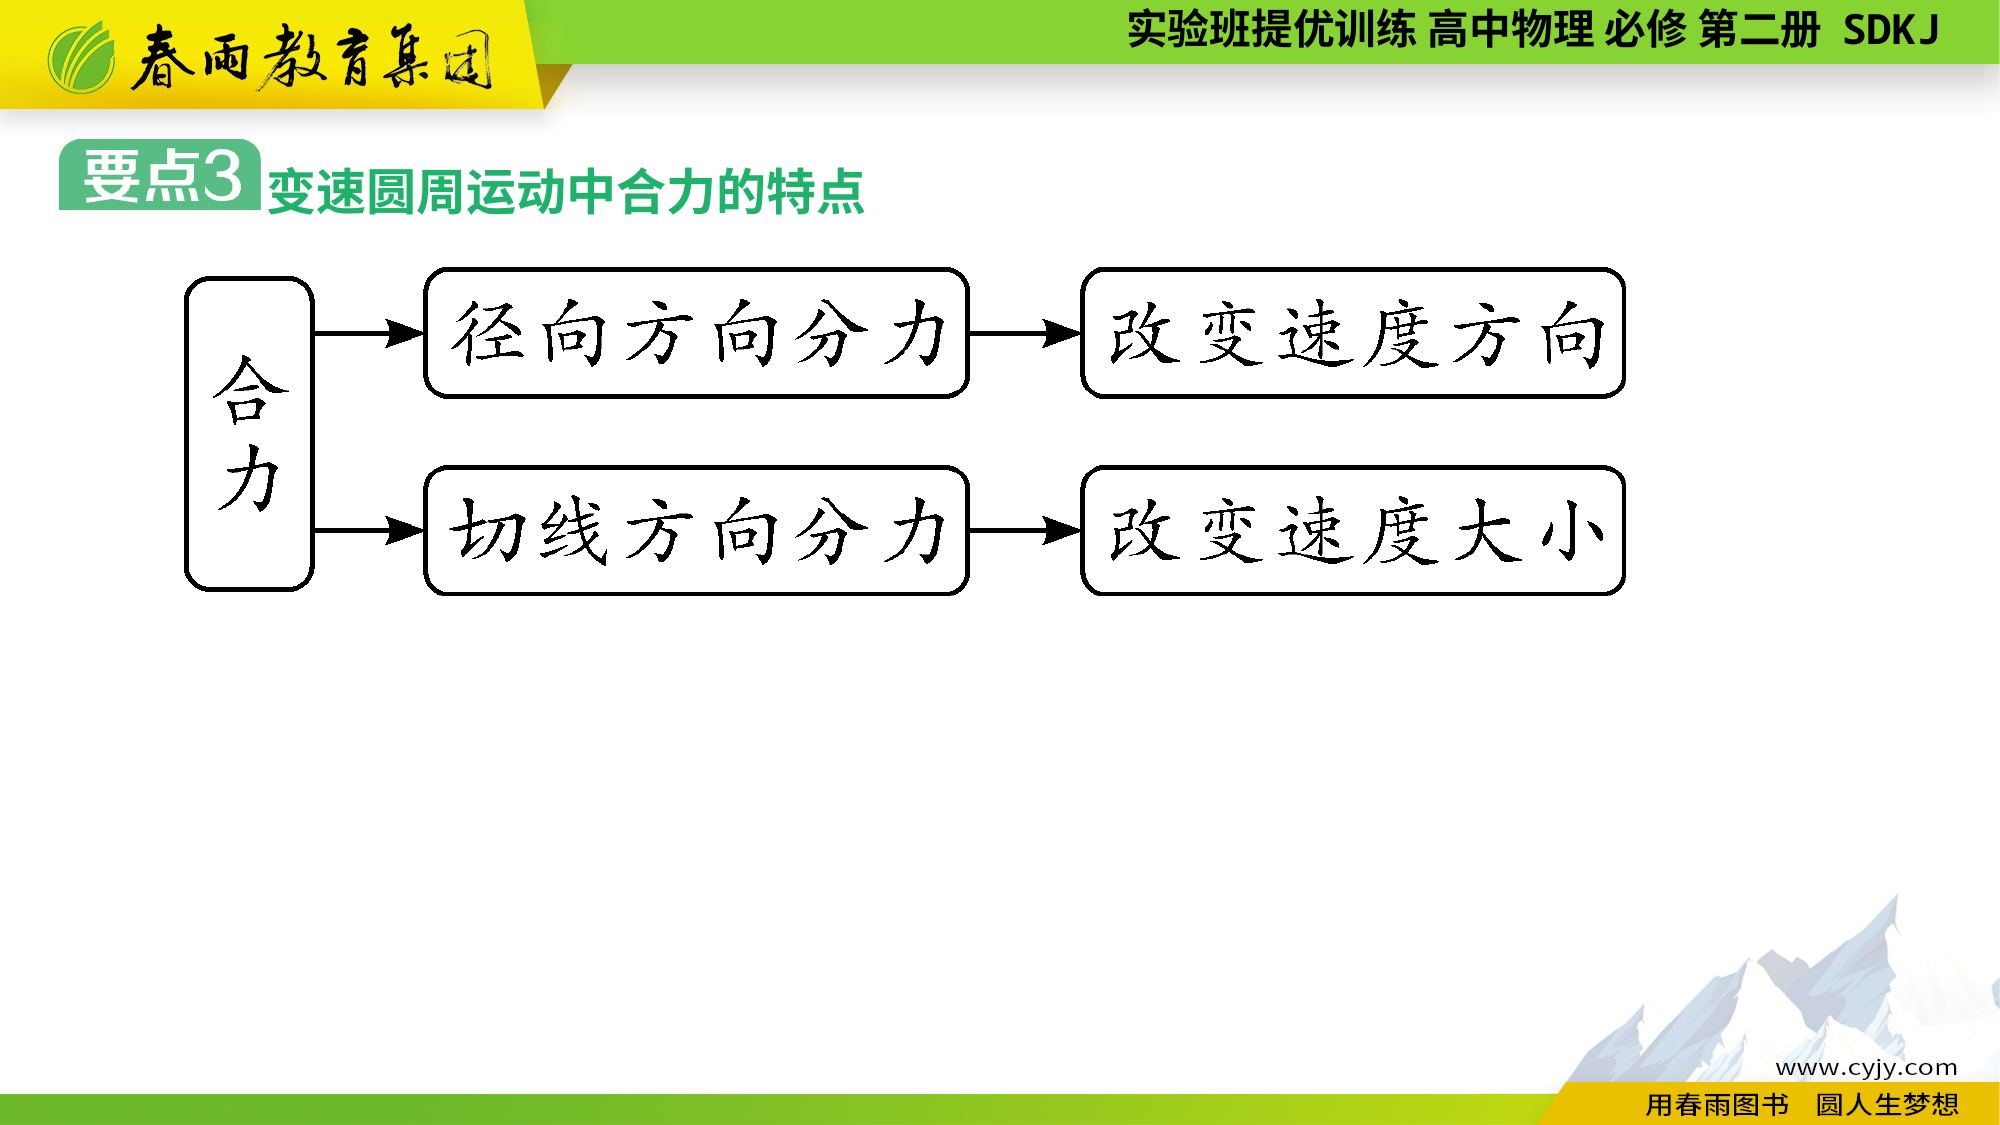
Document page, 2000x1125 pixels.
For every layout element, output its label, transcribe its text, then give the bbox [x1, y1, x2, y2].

picture [0, 0, 2000, 1125]
list 变速圆周运动中合力的特点 [59, 122, 1944, 309]
